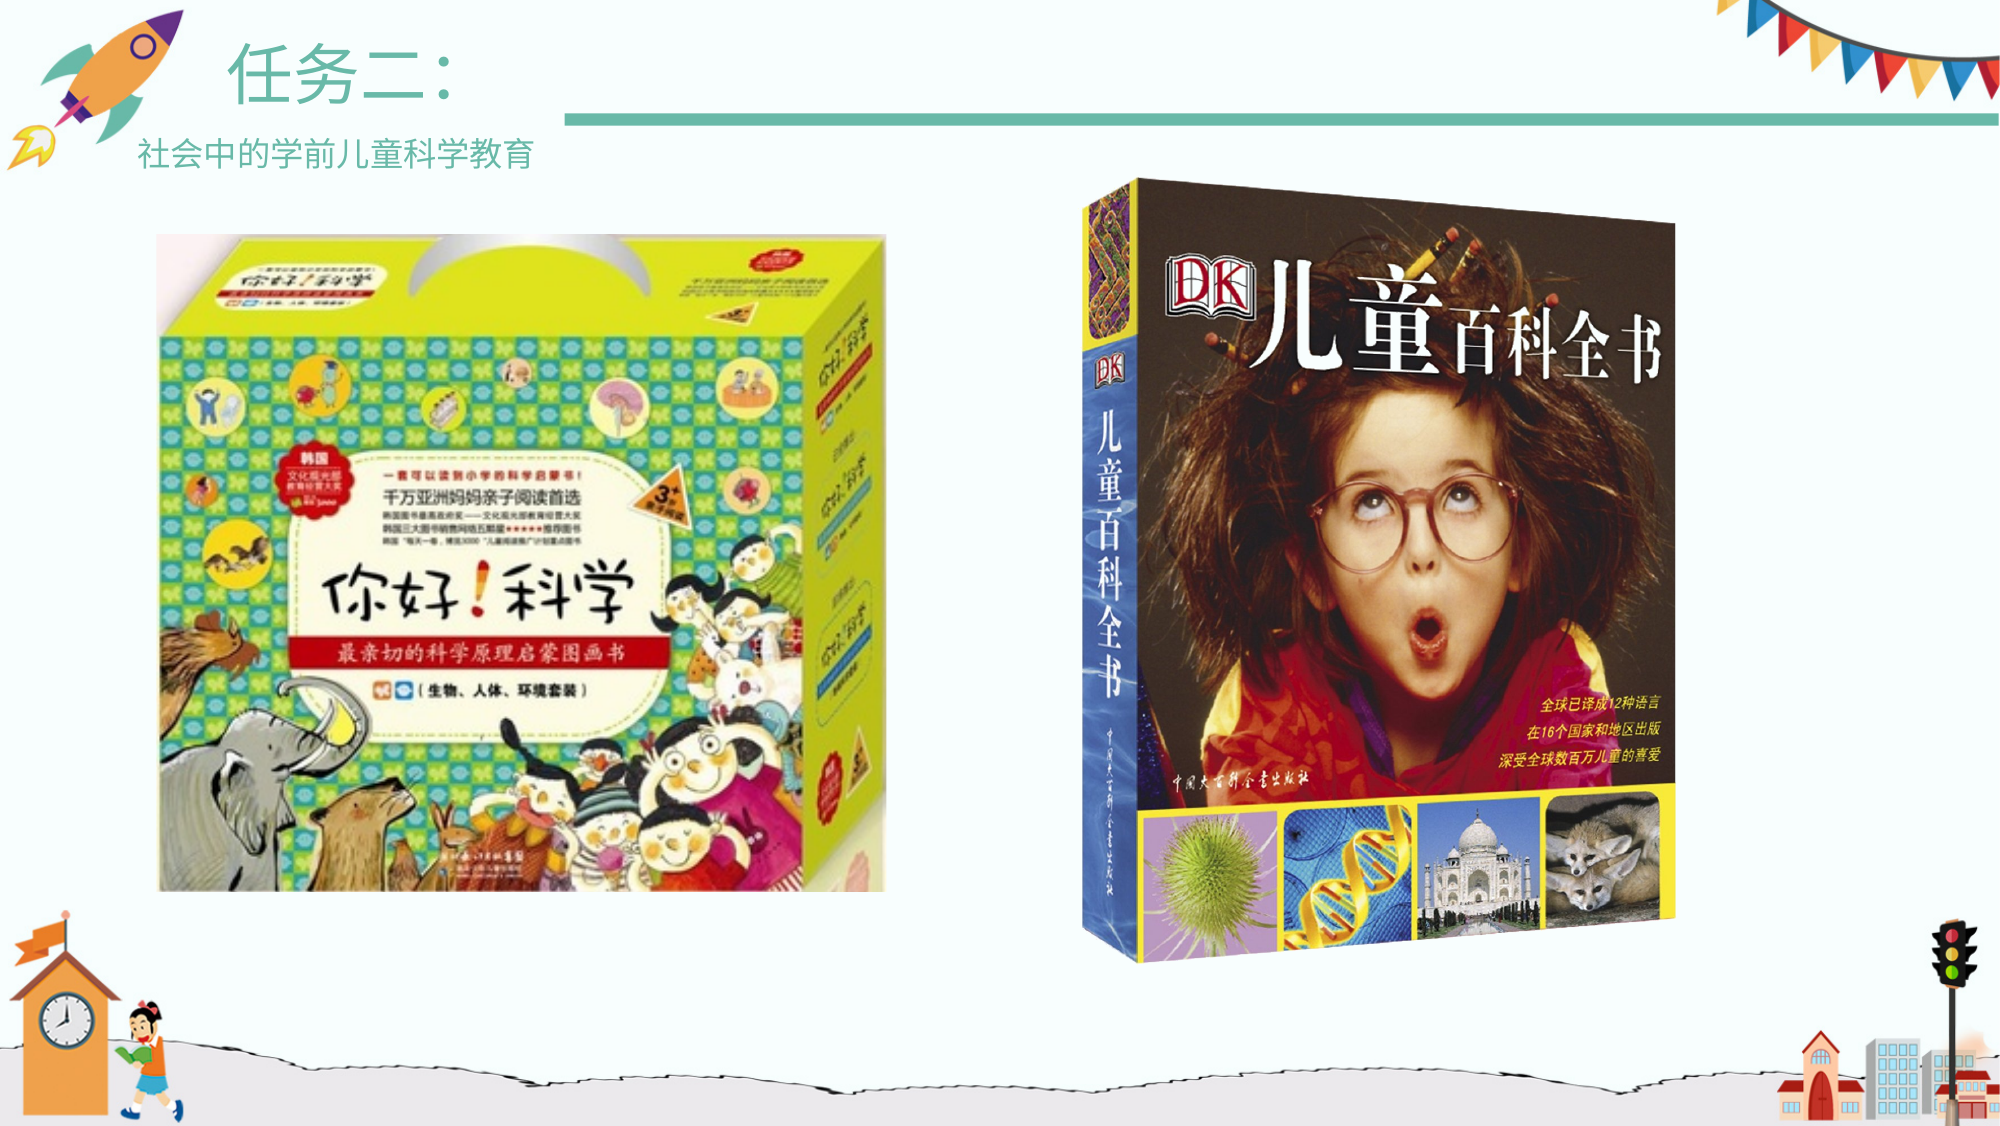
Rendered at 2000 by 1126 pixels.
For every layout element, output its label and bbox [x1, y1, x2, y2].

text_box [132, 32, 2000, 174]
picture [0, 0, 2000, 1126]
